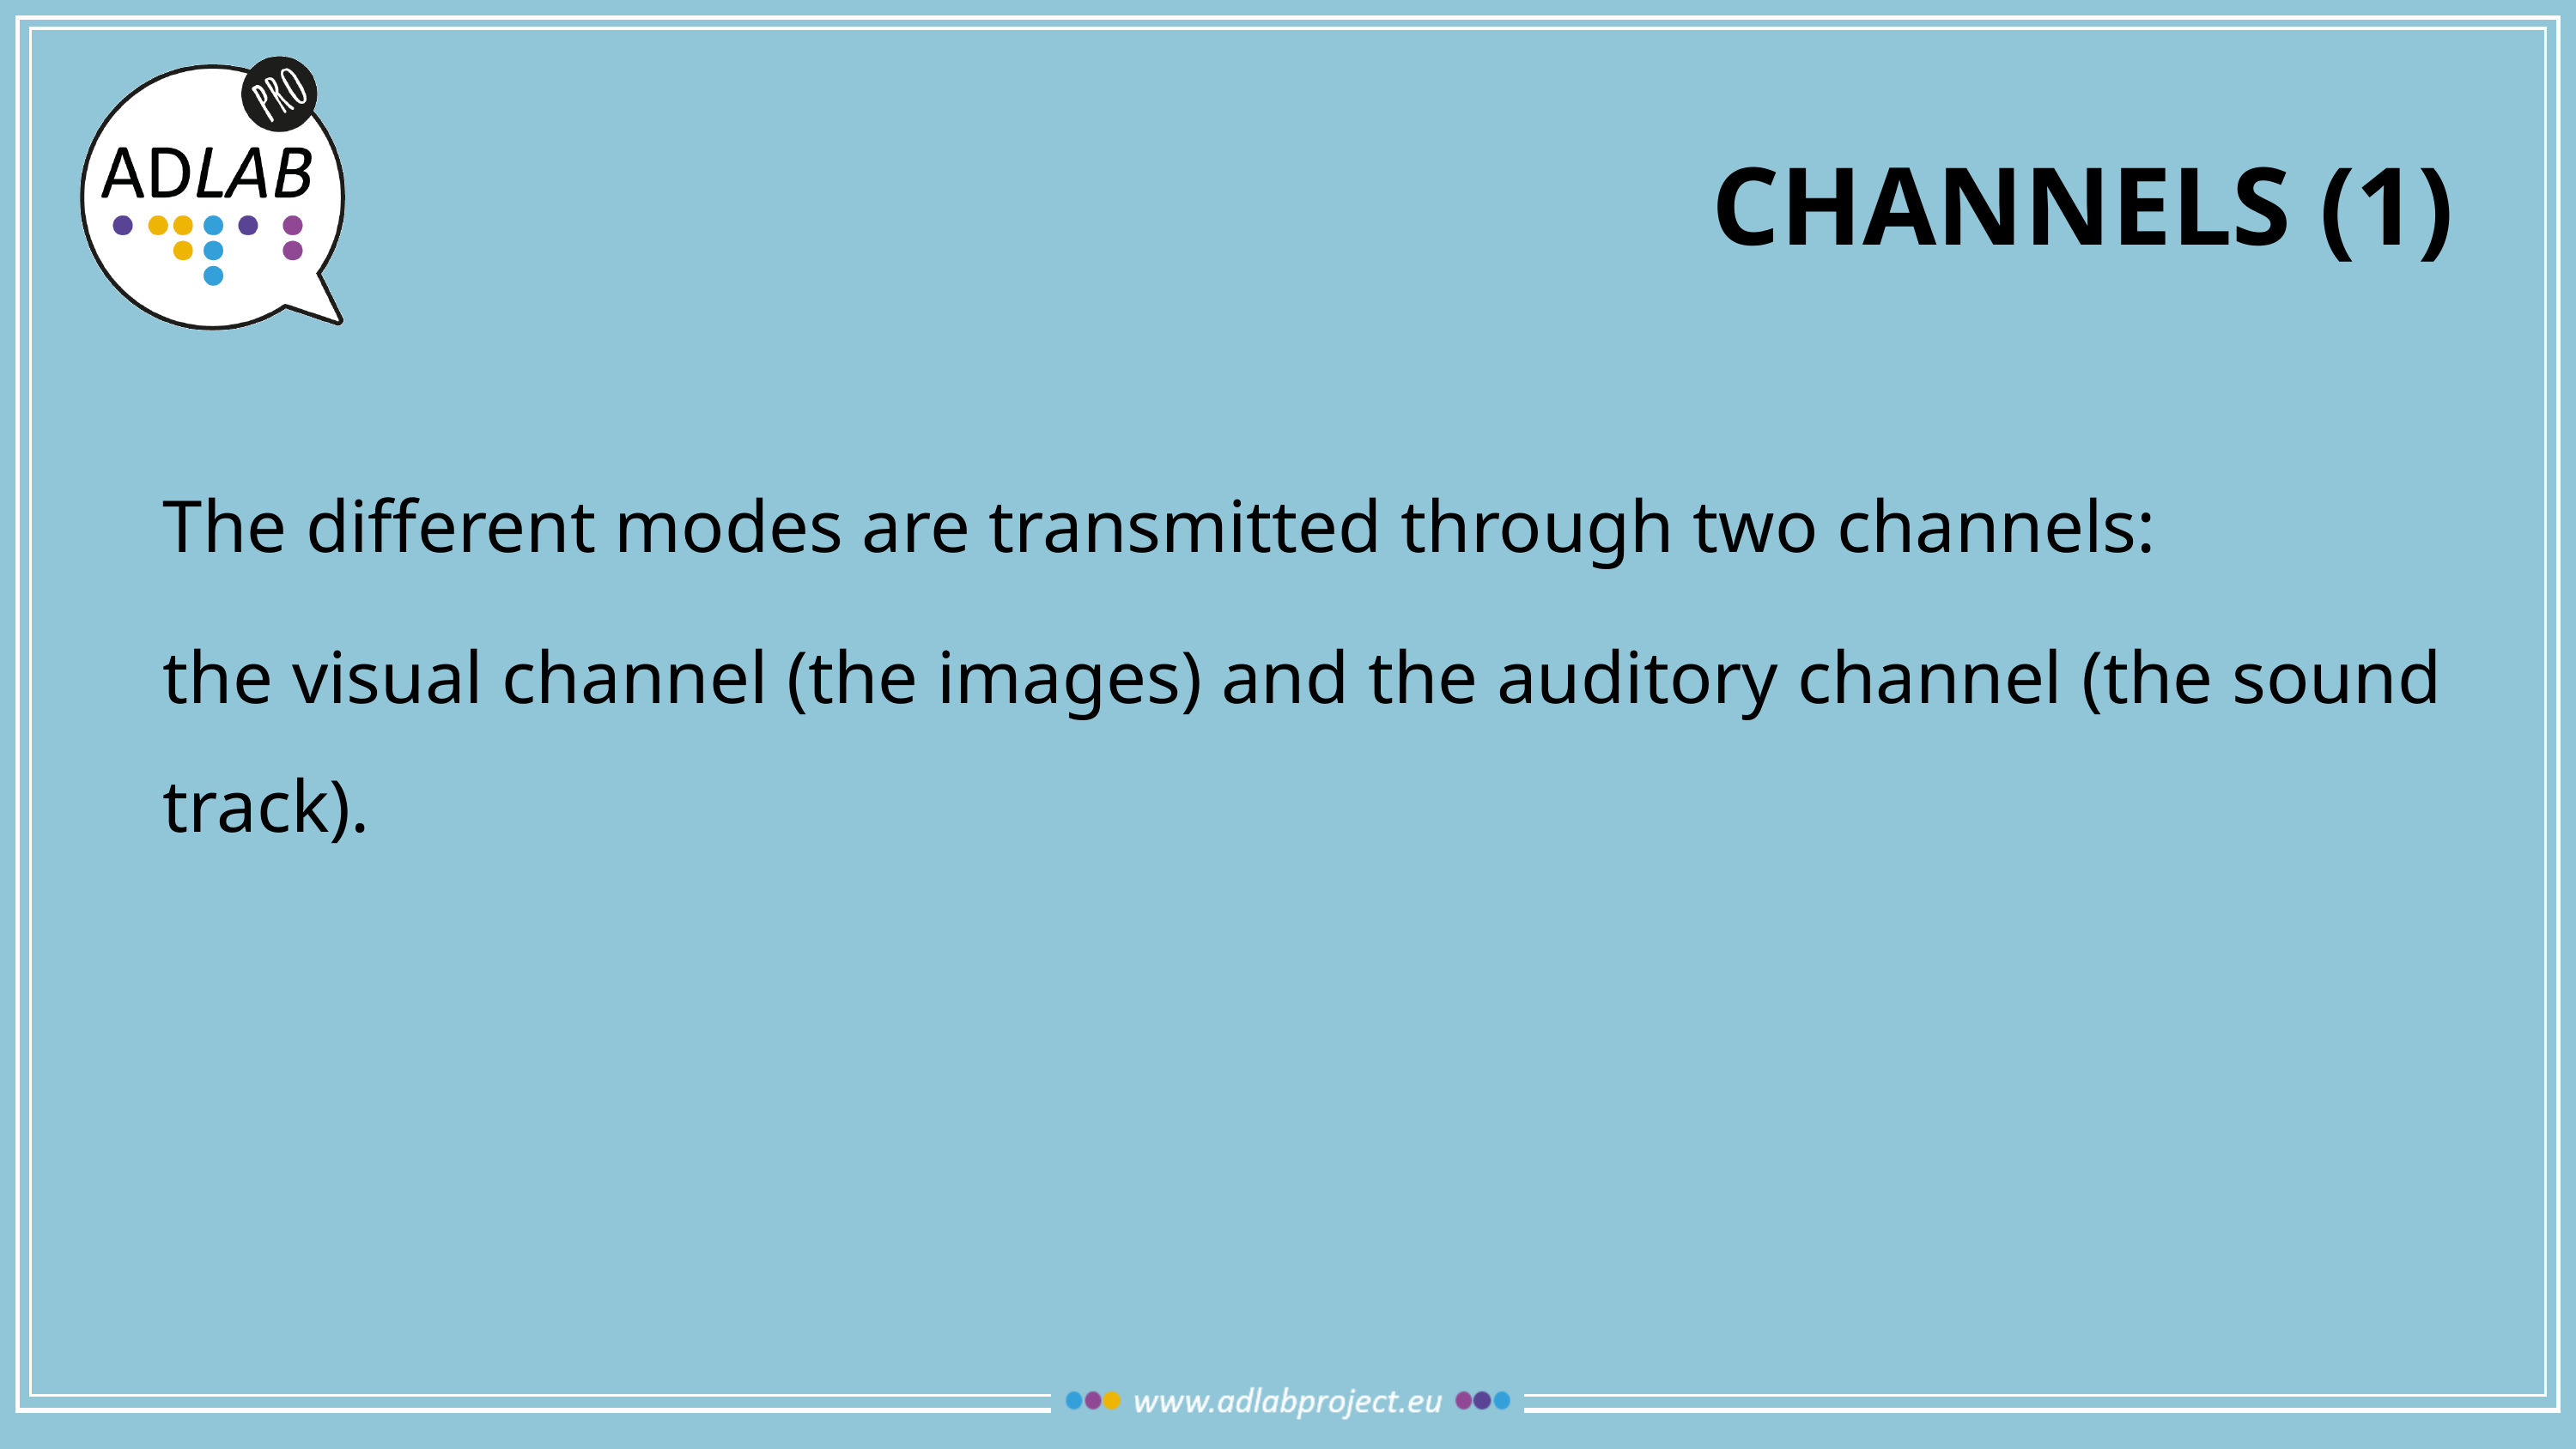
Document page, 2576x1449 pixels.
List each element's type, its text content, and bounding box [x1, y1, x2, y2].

picture [72, 49, 353, 330]
list The different modes are transmitted through two channels: the visual channel (the images) and the auditory channel (the sound track). [150, 431, 2467, 1087]
picture [1051, 1378, 1524, 1429]
title CHANNELS (1) [384, 70, 2467, 351]
